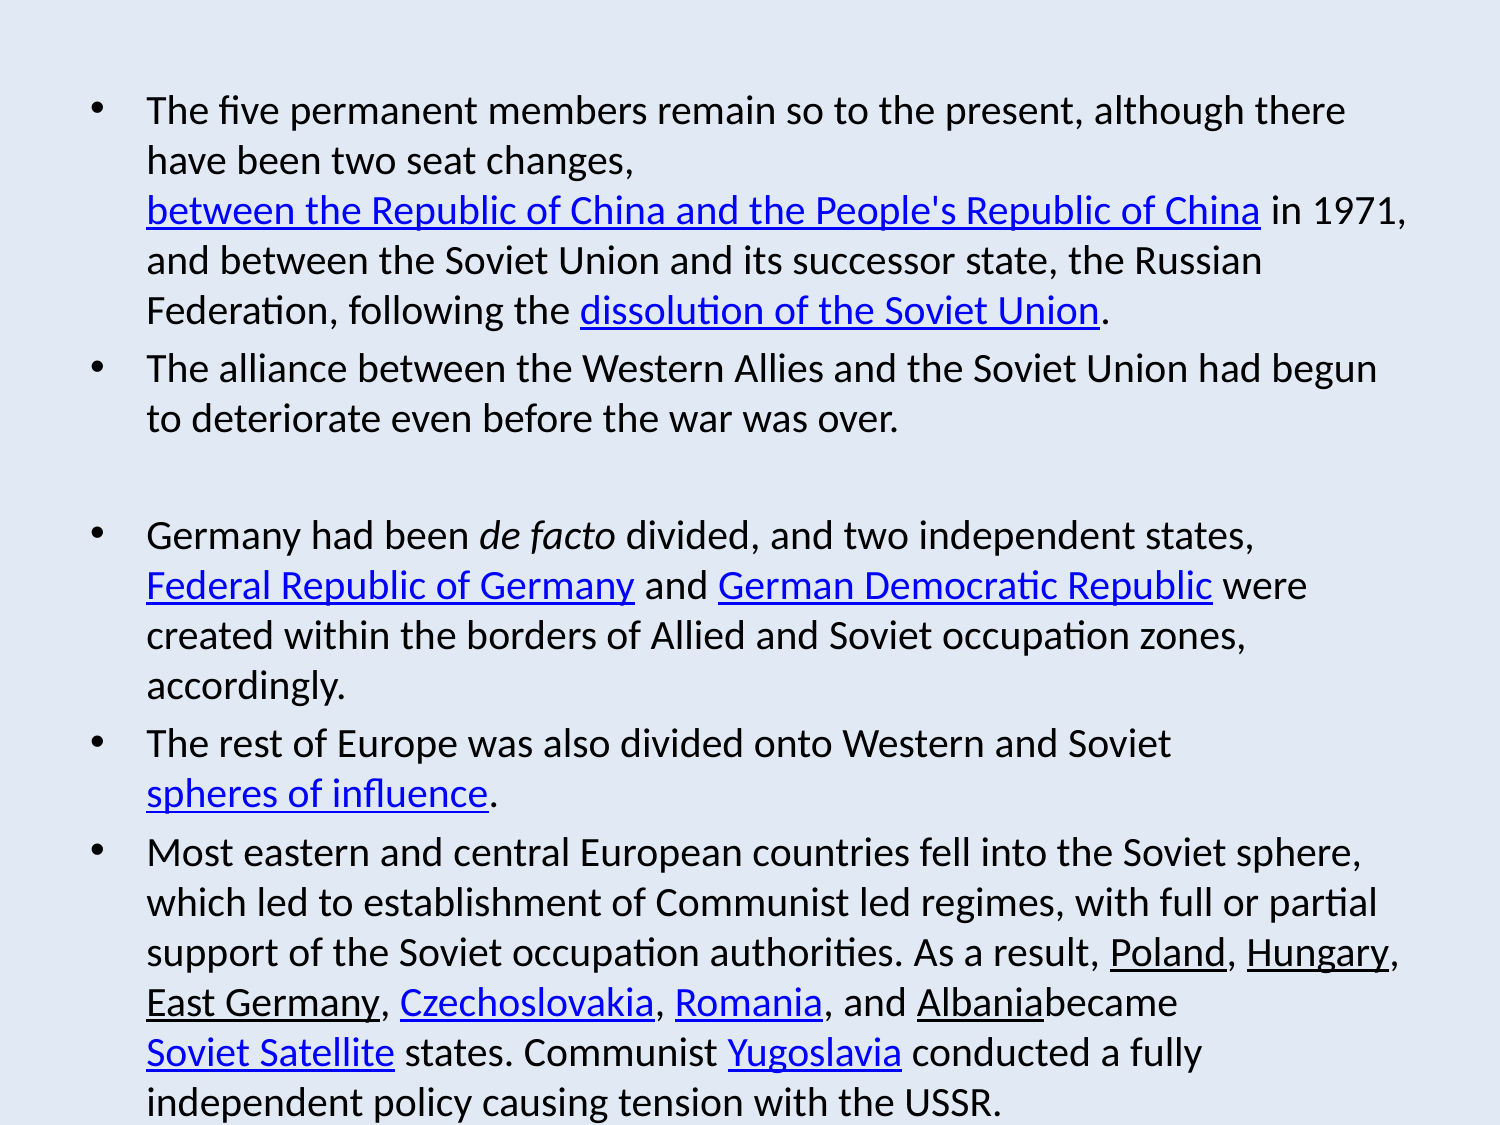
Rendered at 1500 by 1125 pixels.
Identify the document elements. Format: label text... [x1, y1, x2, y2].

list The five permanent members remain so to the present, although there have been two seat changes, between the Republic of China and the People's Republic of China in 1971, and between the Soviet Union and its successor state, the Russian Federation, following the dissolution of the Soviet Union. The alliance between the Western Allies and the Soviet Union had begun to deteriorate even before the war was over. Germany had been de facto divided, and two independent states, Federal Republic of Germany and German Democratic Republic were created within the borders of Allied and Soviet occupation zones, accordingly. The rest of Europe was also divided onto Western and Soviet spheres of influence. Most eastern and central European countries fell into the Soviet sphere, which led to establishment of Communist led regimes, with full or partial support of the Soviet occupation authorities. As a result, Poland, Hungary, East Germany, Czechoslovakia, Romania, and Albaniabecame Soviet Satellite states. Communist Yugoslavia conducted a fully independent policy causing tension with the USSR. [75, 75, 1425, 1075]
